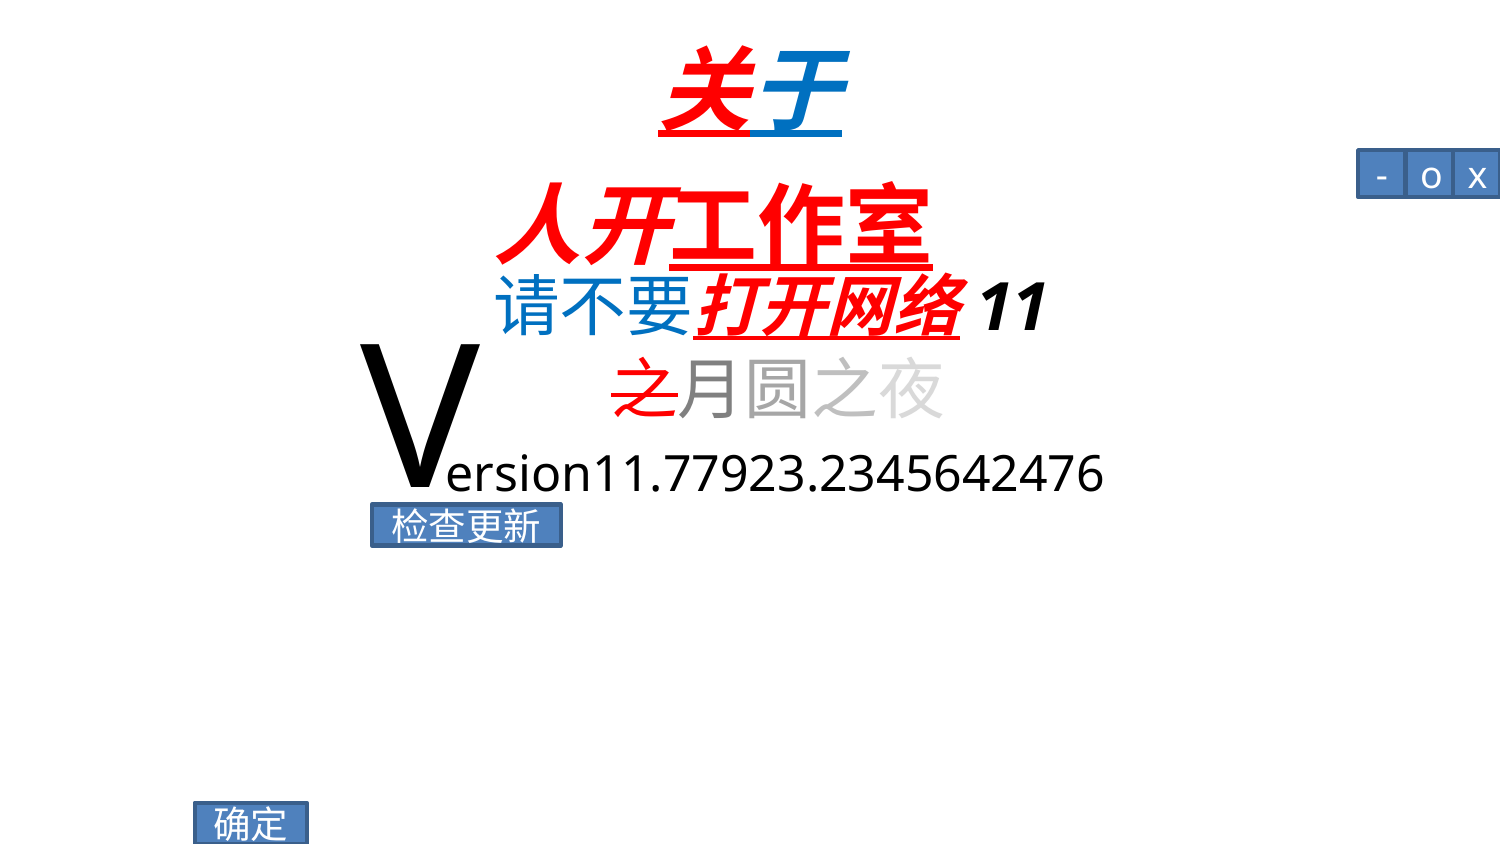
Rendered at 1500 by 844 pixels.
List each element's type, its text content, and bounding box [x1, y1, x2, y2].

text_box 之月圆之夜 [596, 339, 963, 434]
text_box V [360, 280, 372, 535]
text_box 请不要打开网络11 [478, 256, 1069, 352]
text_box 确定 [193, 801, 309, 844]
list 人开工作室 [478, 161, 998, 256]
text_box - [1356, 148, 1403, 199]
title 关于 [0, 0, 1500, 174]
text_box 检查更新 [370, 502, 563, 548]
text_box x [1451, 148, 1500, 199]
text_box o [1403, 148, 1451, 199]
text_box ersion11.77923.2345642476 [431, 433, 1152, 509]
